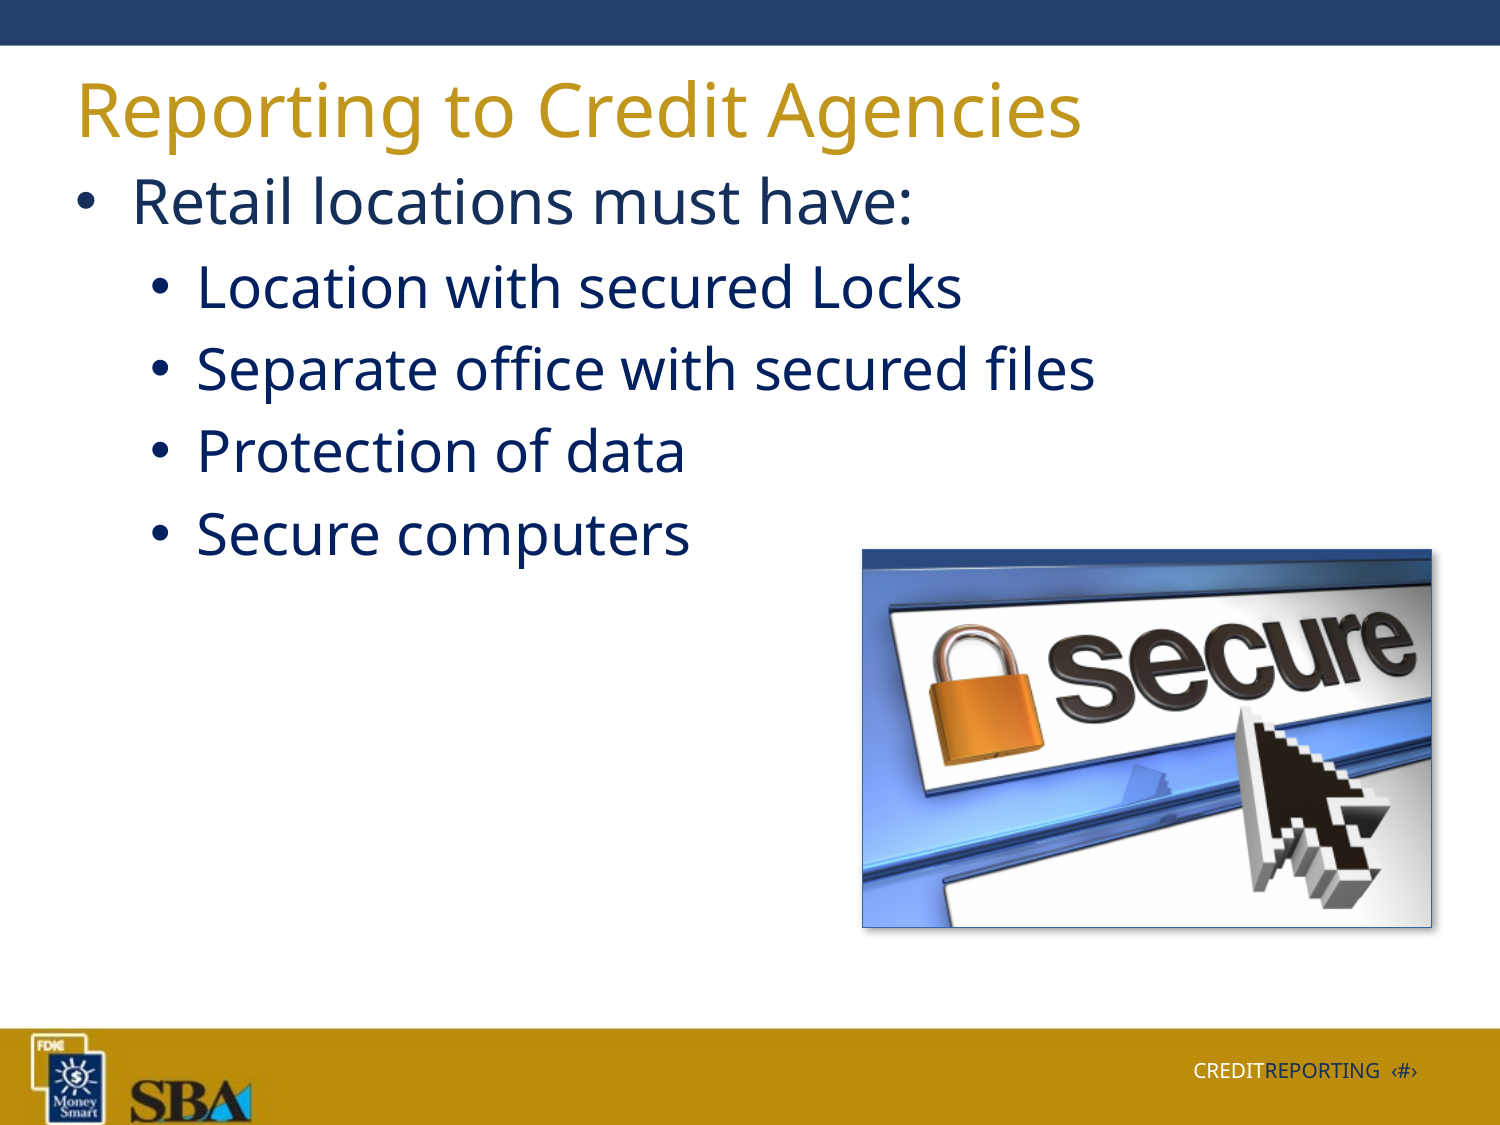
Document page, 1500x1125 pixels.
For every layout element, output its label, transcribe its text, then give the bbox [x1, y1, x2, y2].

title Reporting to Credit Agencies [74, 61, 1426, 161]
list Retail locations must have: Location with secured Locks Separate office with secured files Protection of data Secure computers [74, 161, 1426, 863]
picture [0, 0, 1500, 1125]
